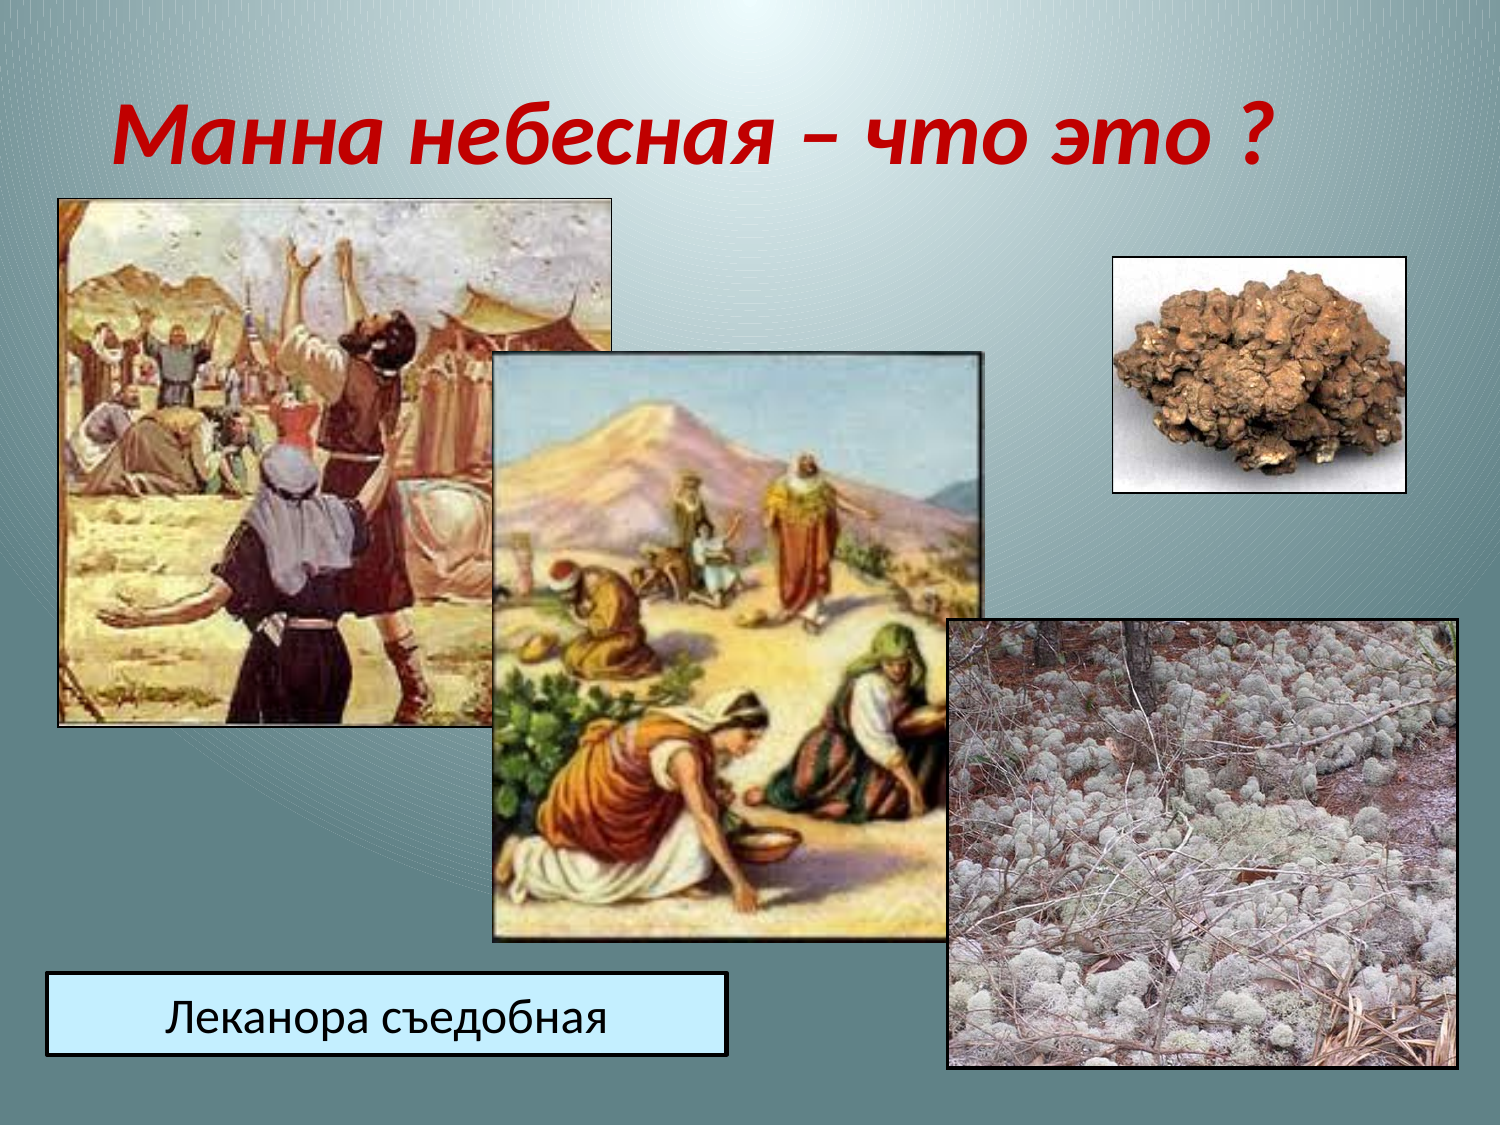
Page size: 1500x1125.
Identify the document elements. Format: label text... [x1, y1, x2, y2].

picture [1112, 257, 1406, 493]
text_box Леканора съедобная [45, 971, 729, 1057]
picture [58, 198, 1457, 1067]
title Манна небесная – что это ? [75, 45, 1313, 211]
